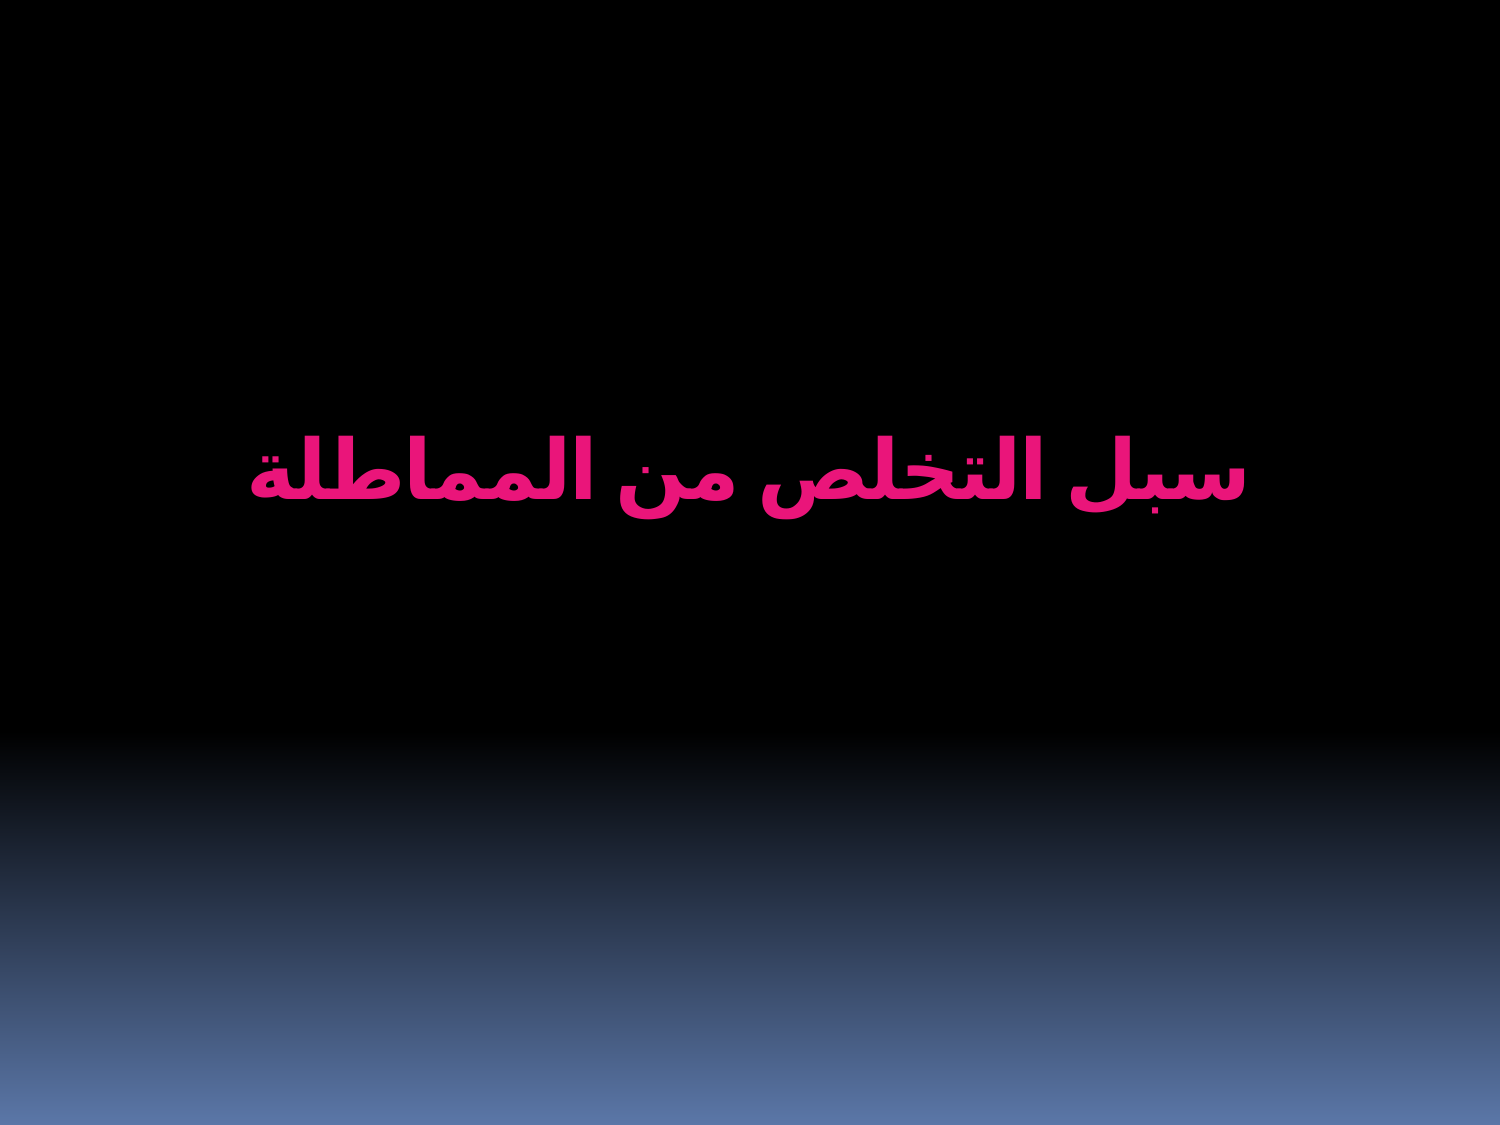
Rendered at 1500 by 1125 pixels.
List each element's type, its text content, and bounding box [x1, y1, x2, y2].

text_box سبل التخلص من المماطلة [112, 408, 1388, 559]
